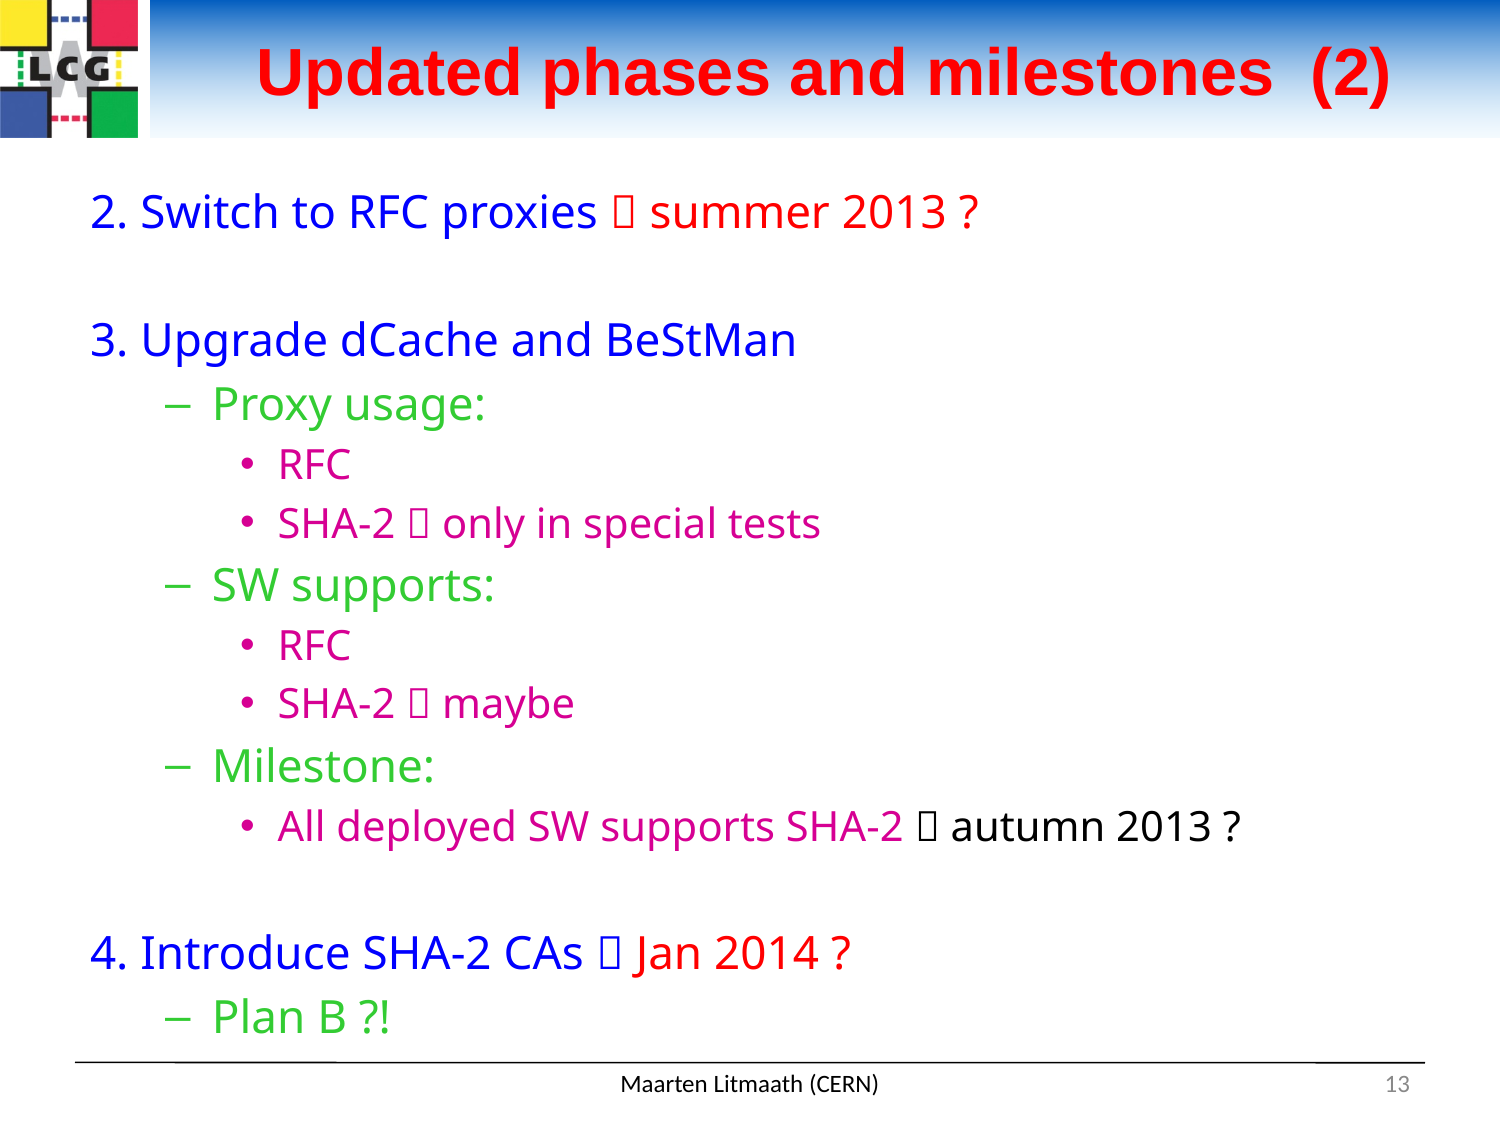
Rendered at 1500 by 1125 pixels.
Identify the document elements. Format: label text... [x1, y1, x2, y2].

footer Maarten Litmaath (CERN) [225, 1062, 1275, 1103]
slide_number 13 [1312, 1062, 1425, 1103]
picture [0, 0, 138, 138]
title Updated phases and milestones (2) [149, 0, 1500, 138]
list 2. Switch to RFC proxies  summer 2013 ? 3. Upgrade dCache and BeStMan Proxy usage: RFC SHA-2  only in special tests SW supports: RFC SHA-2  maybe Milestone: All deployed SW supports SHA-2  autumn 2013 ? 4. Introduce SHA-2 CAs  Jan 2014 ? Plan B ?! [74, 174, 1426, 1051]
